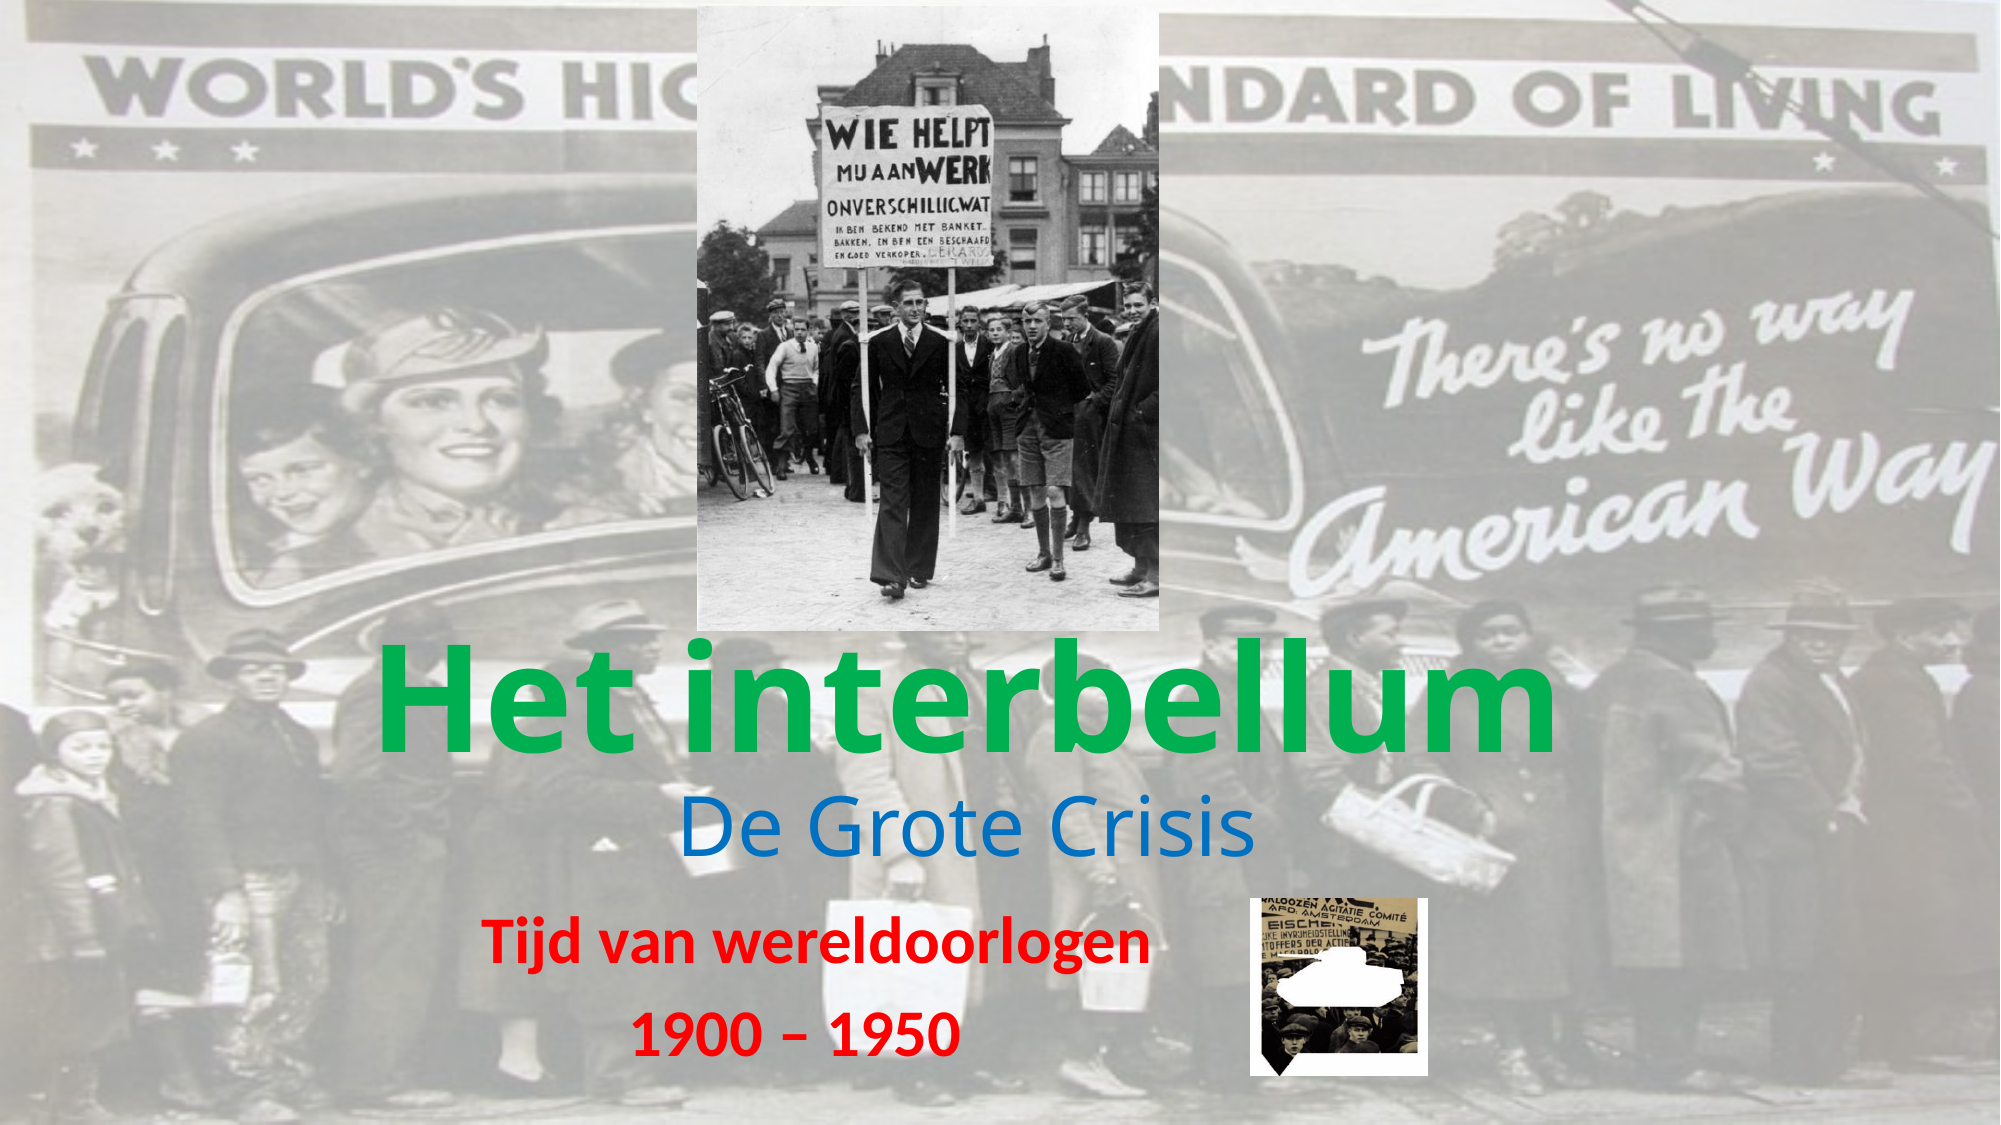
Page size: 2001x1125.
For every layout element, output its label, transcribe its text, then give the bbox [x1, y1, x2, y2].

subtitle Tijd van wereldoorlogen 1900 – 1950 [354, 898, 1280, 1099]
picture [1250, 898, 1428, 1076]
title Het interbellum De Grote Crisis [217, 598, 1718, 882]
picture [697, 6, 1159, 631]
